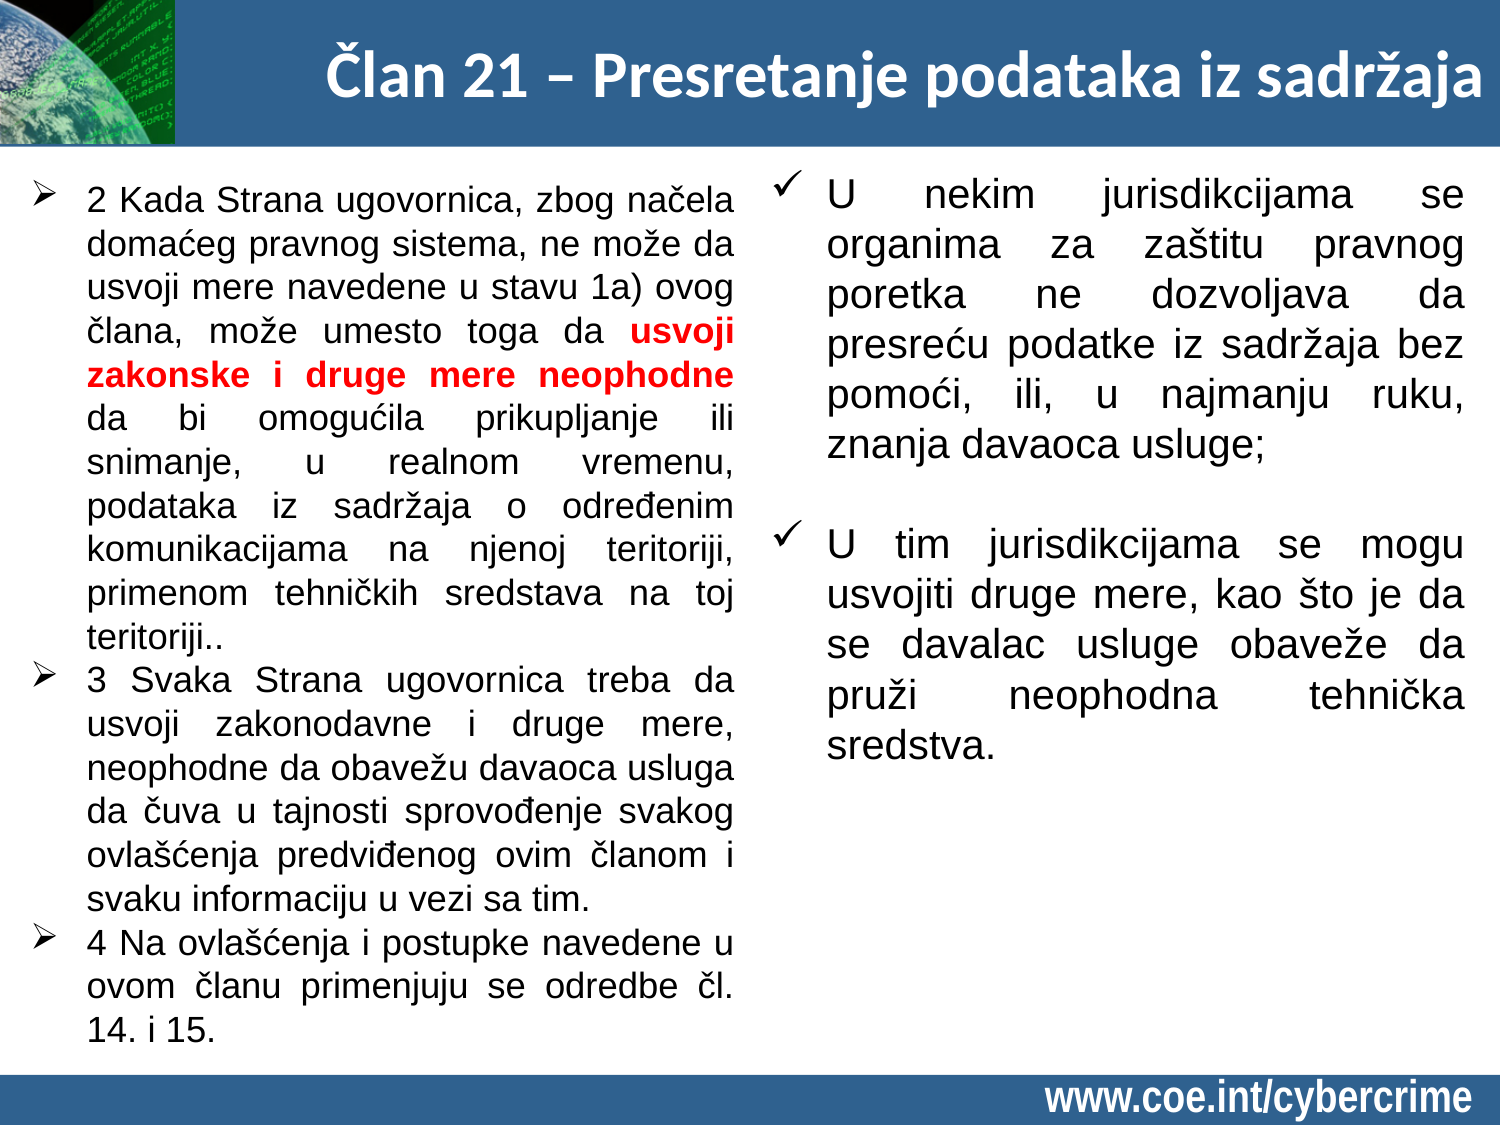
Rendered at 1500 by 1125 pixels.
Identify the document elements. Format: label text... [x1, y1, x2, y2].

text_box 2 Kada Strana ugovornica, zbog načela domaćeg pravnog sistema, ne može da usvoji mere navedene u stavu 1a) ovog člana, može umesto toga da usvoji zakonske i druge mere neophodne da bi omogućila prikupljanje ili snimanje, u realnom vremenu, podataka iz sadržaja o određenim komunikacijama na njenoj teritoriji, primenom tehničkih sredstava na toj teritoriji.. 3 Svaka Strana ugovornica treba da usvoji zakonodavne i druge mere, neophodne da obavežu davaoca usluga da čuva u tajnosti sprovođenje svakog ovlašćenja predviđenog ovim članom i svaku informaciju u vezi sa tim. 4 Na ovlašćenja i postupke navedene u ovom članu primenjuju se odredbe čl. 14. i 15. [15, 168, 750, 1058]
picture [0, 0, 175, 144]
text_box U nekim jurisdikcijama se organima za zaštitu pravnog poretka ne dozvoljava da presreću podatke iz sadržaja bez pomoći, ili, u najmanju ruku, znanja davaoca usluge; U tim jurisdikcijama se mogu usvojiti druge mere, kao što je da se davalac usluge obaveže da pruži neophodna tehnička sredstva. [755, 159, 1480, 775]
text_box www.coe.int/cybercrime [1030, 1059, 1500, 1125]
text_box [0, 1073, 1030, 1125]
text_box Član 21 – Presretanje podataka iz sadržaja [177, 0, 1500, 149]
